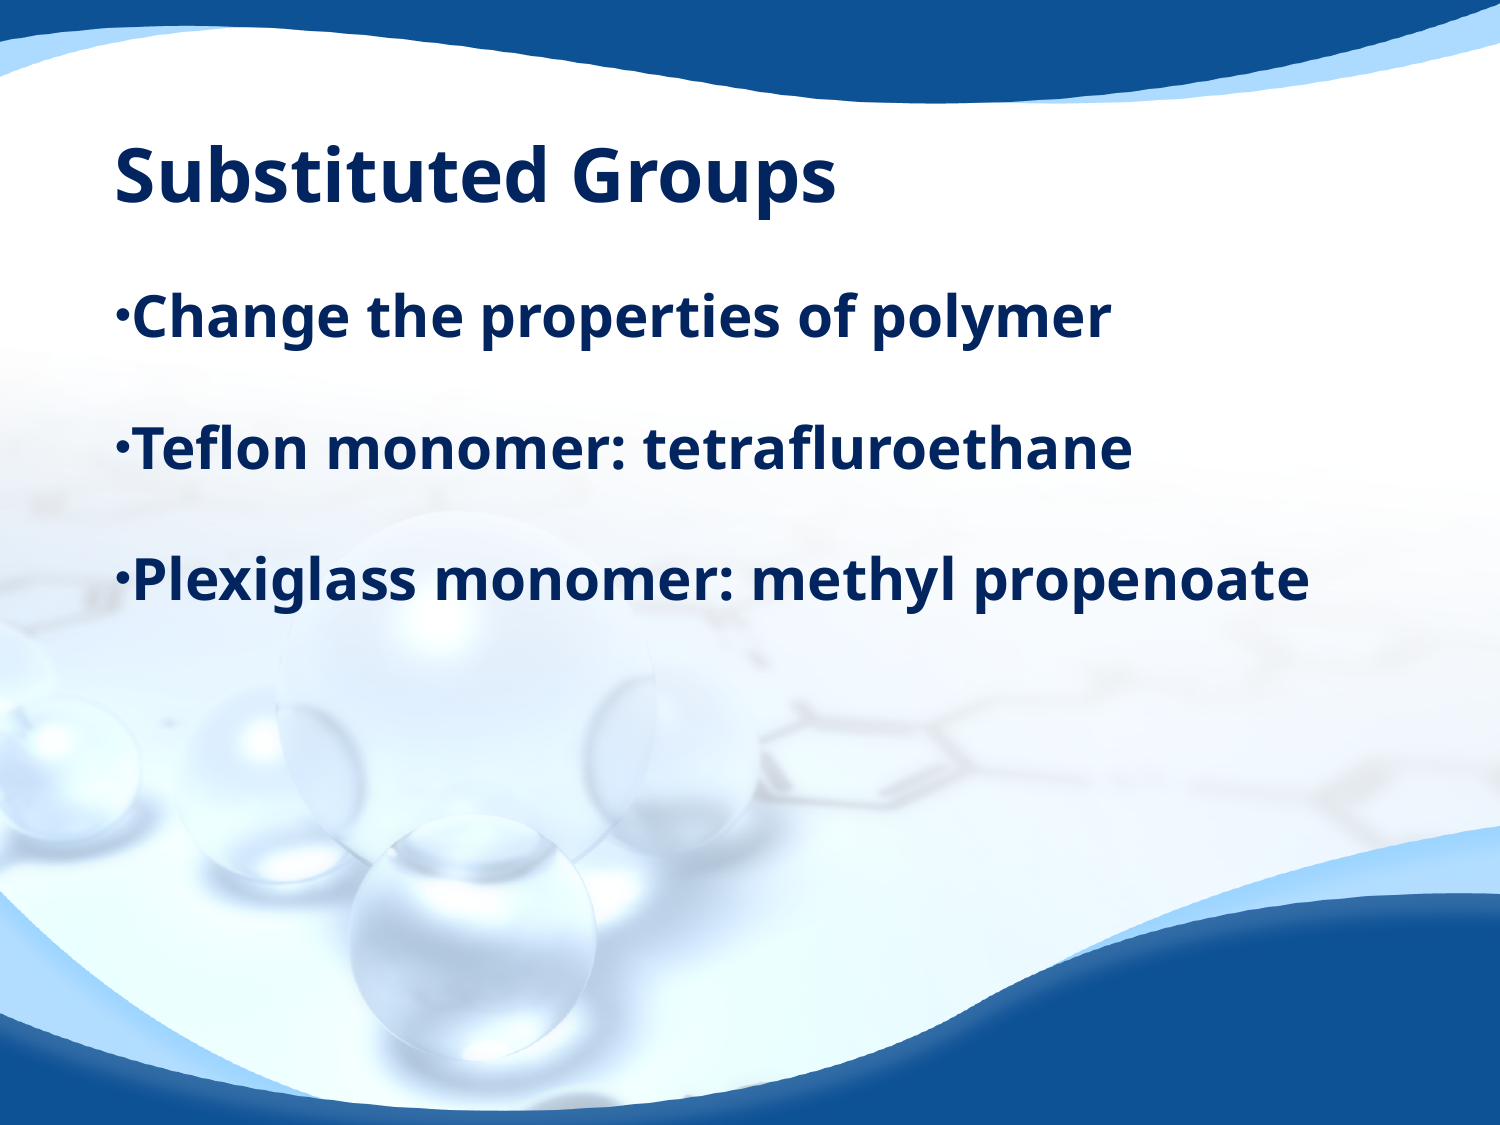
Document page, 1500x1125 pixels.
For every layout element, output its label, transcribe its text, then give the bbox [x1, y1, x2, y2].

title Substituted Groups [99, 120, 1450, 226]
list Change the properties of polymer Teflon monomer: tetrafluroethane Plexiglass monomer: methyl propenoate [99, 287, 1450, 1005]
picture [0, 0, 1500, 1125]
